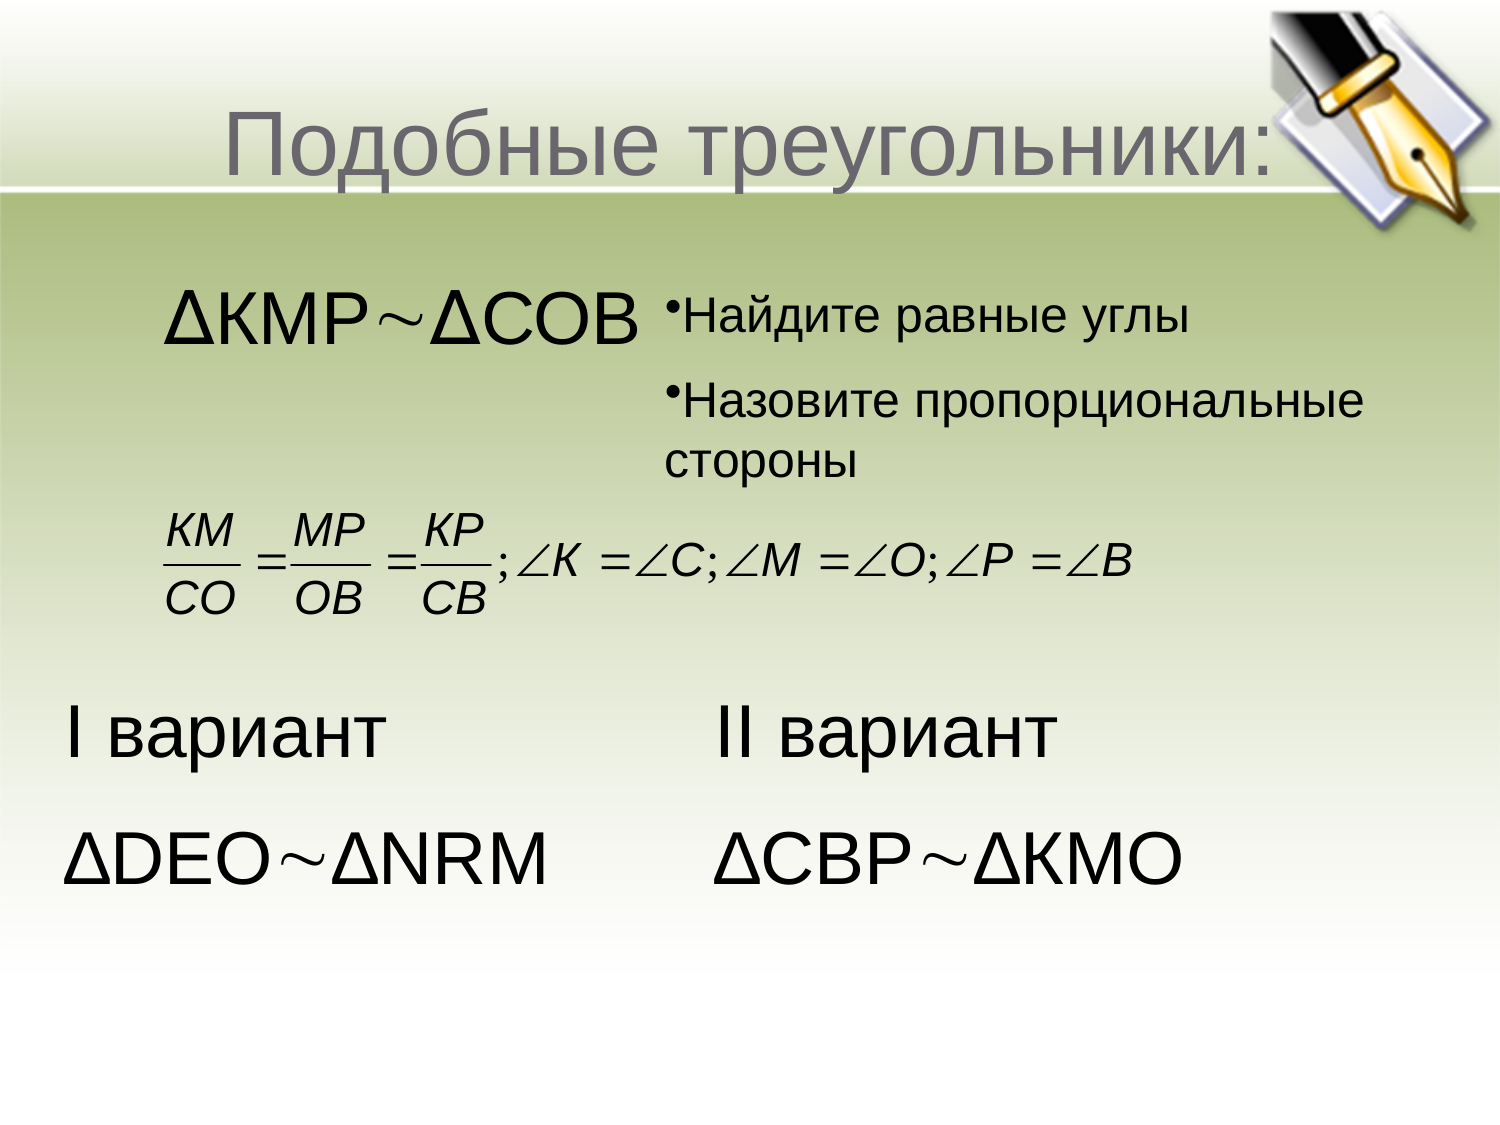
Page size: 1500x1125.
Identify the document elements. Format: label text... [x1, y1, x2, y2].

title Подобные треугольники: [74, 44, 1426, 233]
text_box I вариант ∆DEO∆NRM [49, 675, 638, 908]
text_box Найдите равные углы Назовите пропорциональные стороны [649, 275, 1388, 495]
picture [0, 0, 1500, 1125]
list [155, 500, 1144, 625]
text_box [112, 349, 1275, 425]
text_box ∆КМР∆СОВ [149, 262, 1350, 349]
text_box II вариант ∆СВР∆КМО [699, 675, 1400, 908]
